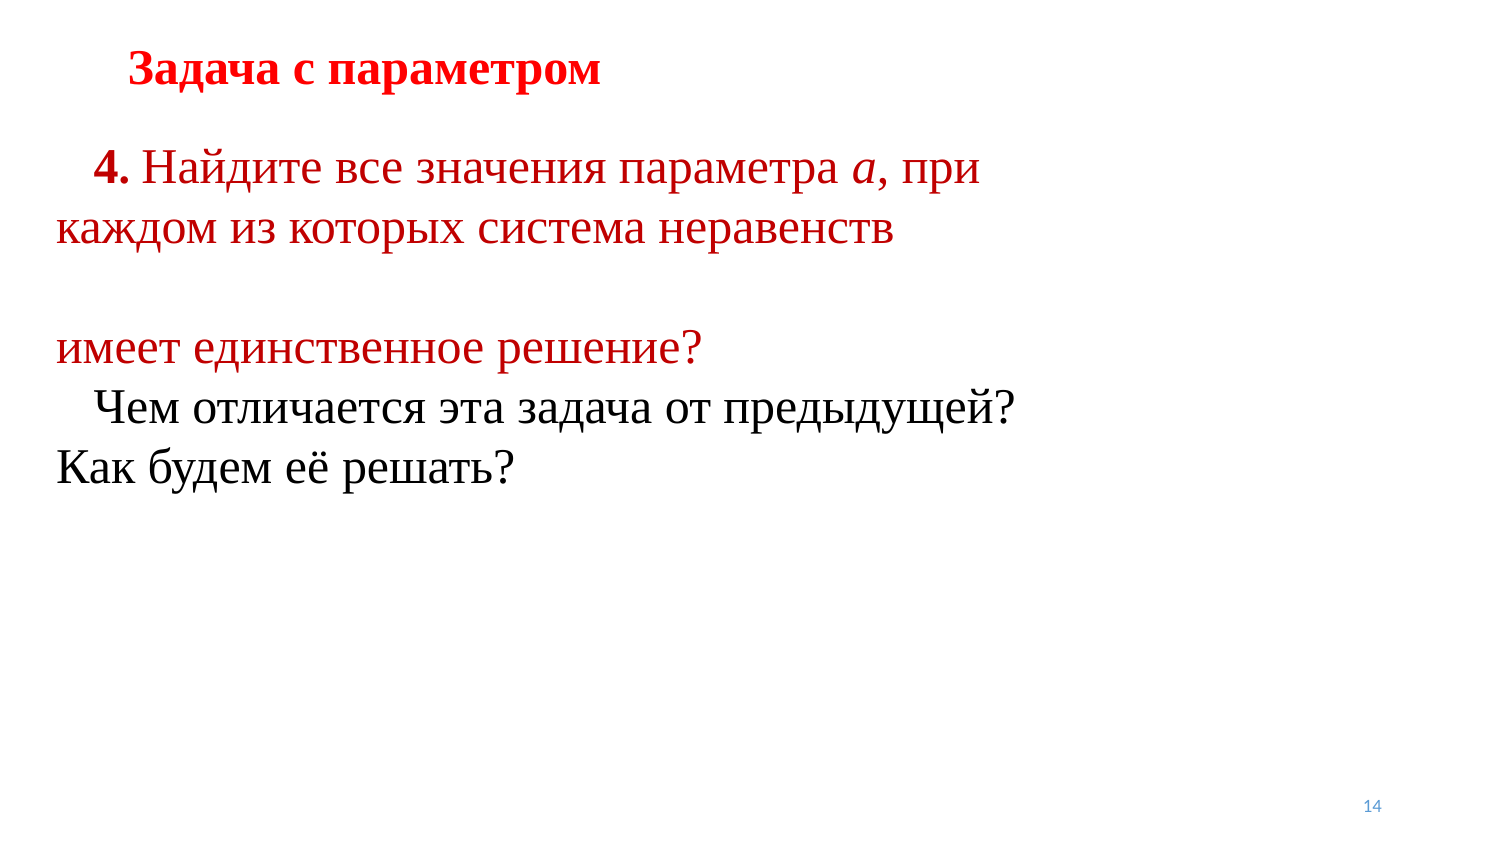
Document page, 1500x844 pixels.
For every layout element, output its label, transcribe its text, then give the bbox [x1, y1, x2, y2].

slide_number 14 [1059, 782, 1397, 827]
title Задача с параметром [112, 32, 1376, 103]
subtitle [41, 150, 1471, 800]
